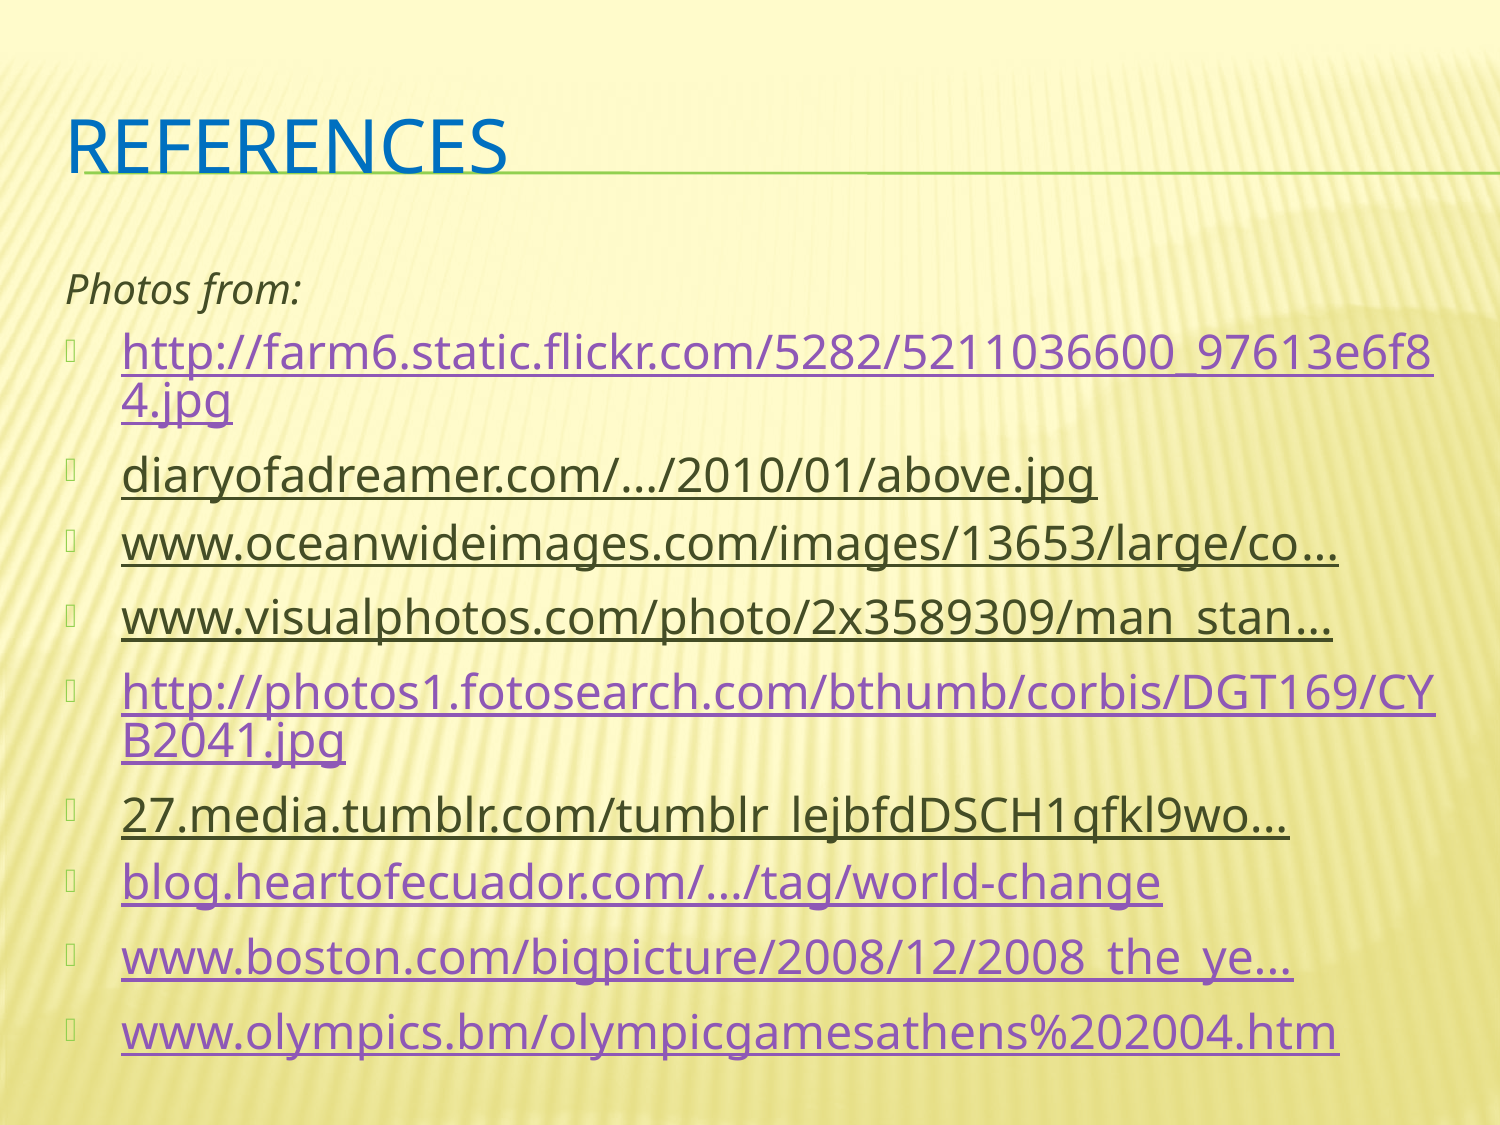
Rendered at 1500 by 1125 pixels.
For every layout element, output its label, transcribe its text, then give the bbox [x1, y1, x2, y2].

title References [50, 75, 1475, 213]
list Photos from: http://farm6.static.flickr.com/5282/5211036600_97613e6f84.jpg diaryofadreamer.com/.../2010/01/above.jpg www.oceanwideimages.com/images/13653/large/co... www.visualphotos.com/photo/2x3589309/man_stan... http://photos1.fotosearch.com/bthumb/corbis/DGT169/CYB2041.jpg 27.media.tumblr.com/tumblr_lejbfdDSCH1qfkl9wo... blog.heartofecuador.com/.../tag/world-change www.boston.com/bigpicture/2008/12/2008_the_ye... www.olympics.bm/olympicgamesathens%202004.htm [50, 254, 1475, 998]
